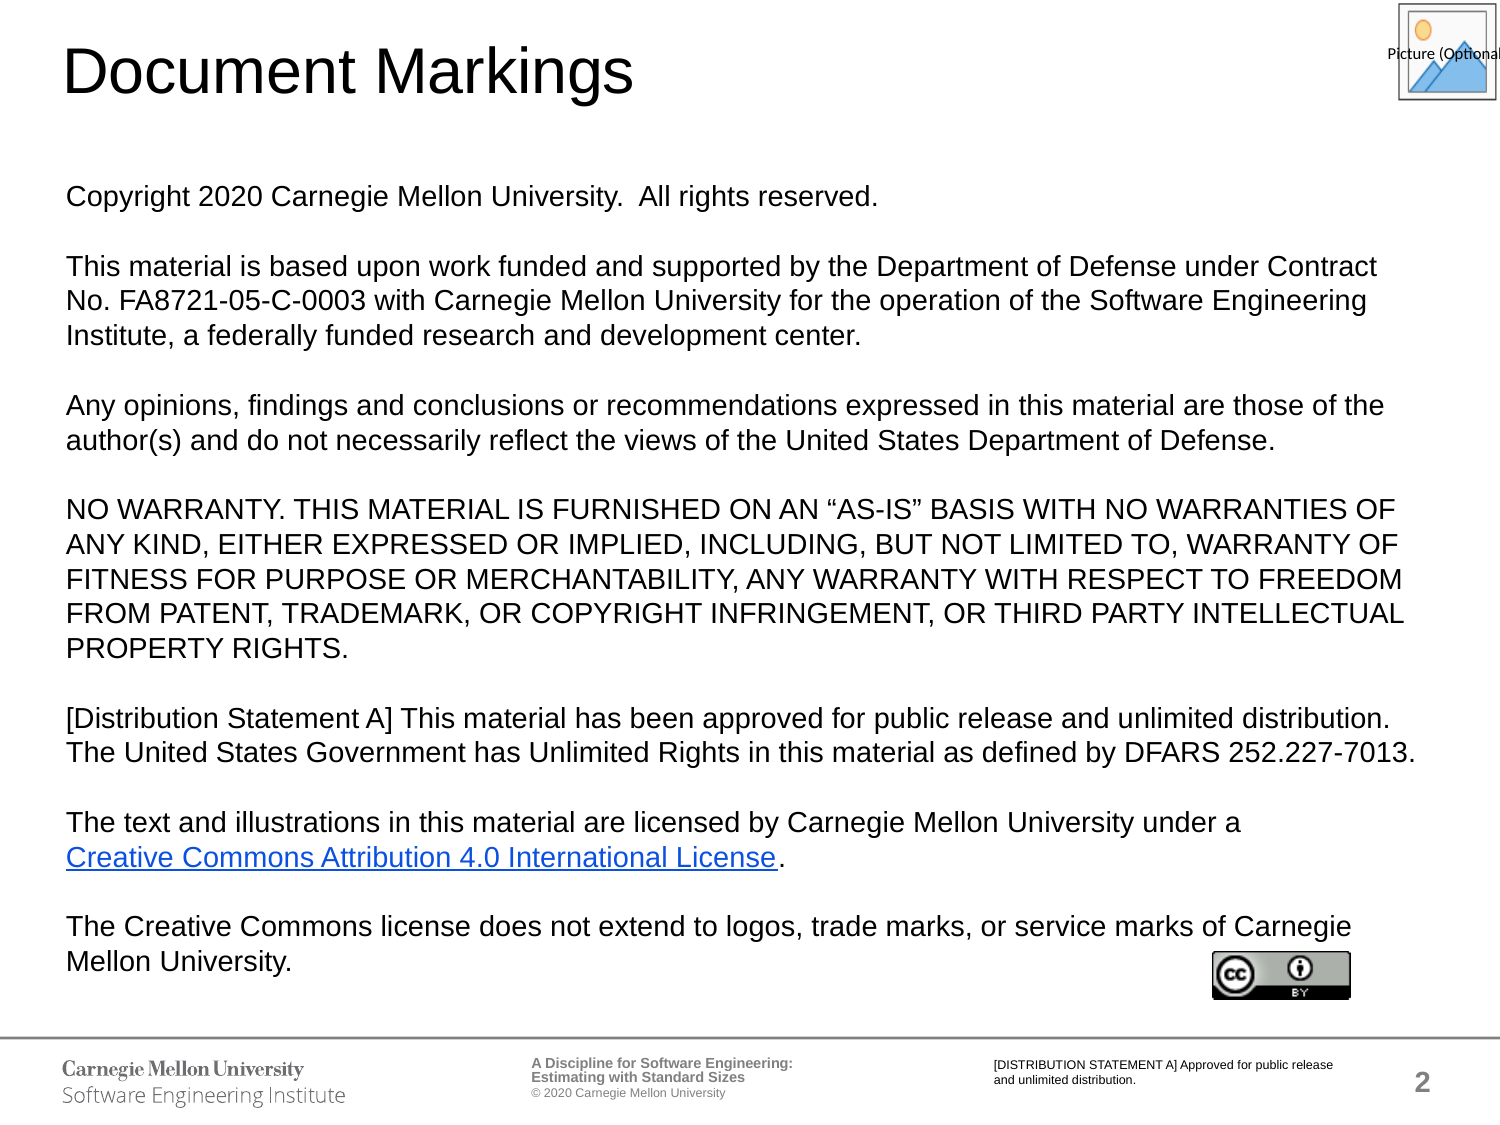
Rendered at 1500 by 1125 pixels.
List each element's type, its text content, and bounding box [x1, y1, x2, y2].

title Document Markings [62, 91, 1338, 182]
picture [1212, 951, 1351, 1000]
list Copyright 2020 Carnegie Mellon University. All rights reserved. This material is based upon work funded and supported by the Department of Defense under Contract No. FA8721-05-C-0003 with Carnegie Mellon University for the operation of the Software Engineering Institute, a federally funded research and development center. Any opinions, findings and conclusions or recommendations expressed in this material are those of the author(s) and do not necessarily reflect the views of the United States Department of Defense. NO WARRANTY. THIS MATERIAL IS FURNISHED ON AN “AS-IS” BASIS WITH NO WARRANTIES OF ANY KIND, EITHER EXPRESSED OR IMPLIED, INCLUDING, BUT NOT LIMITED TO, WARRANTY OF FITNESS FOR PURPOSE OR MERCHANTABILITY, ANY WARRANTY WITH RESPECT TO FREEDOM FROM PATENT, TRADEMARK, OR COPYRIGHT INFRINGEMENT, OR THIRD PARTY INTELLECTUAL PROPERTY RIGHTS. [Distribution Statement A] This material has been approved for public release and unlimited distribution. The United States Government has Unlimited Rights in this material as defined by DFARS 252.227-7013. The text and illustrations in this material are licensed by Carnegie Mellon University under a Creative Commons Attribution 4.0 International License. The Creative Commons license does not extend to logos, trade marks, or service marks of Carnegie Mellon University. [65, 177, 1431, 1000]
picture [1394, 0, 1500, 105]
text_box [0, 0, 1394, 91]
